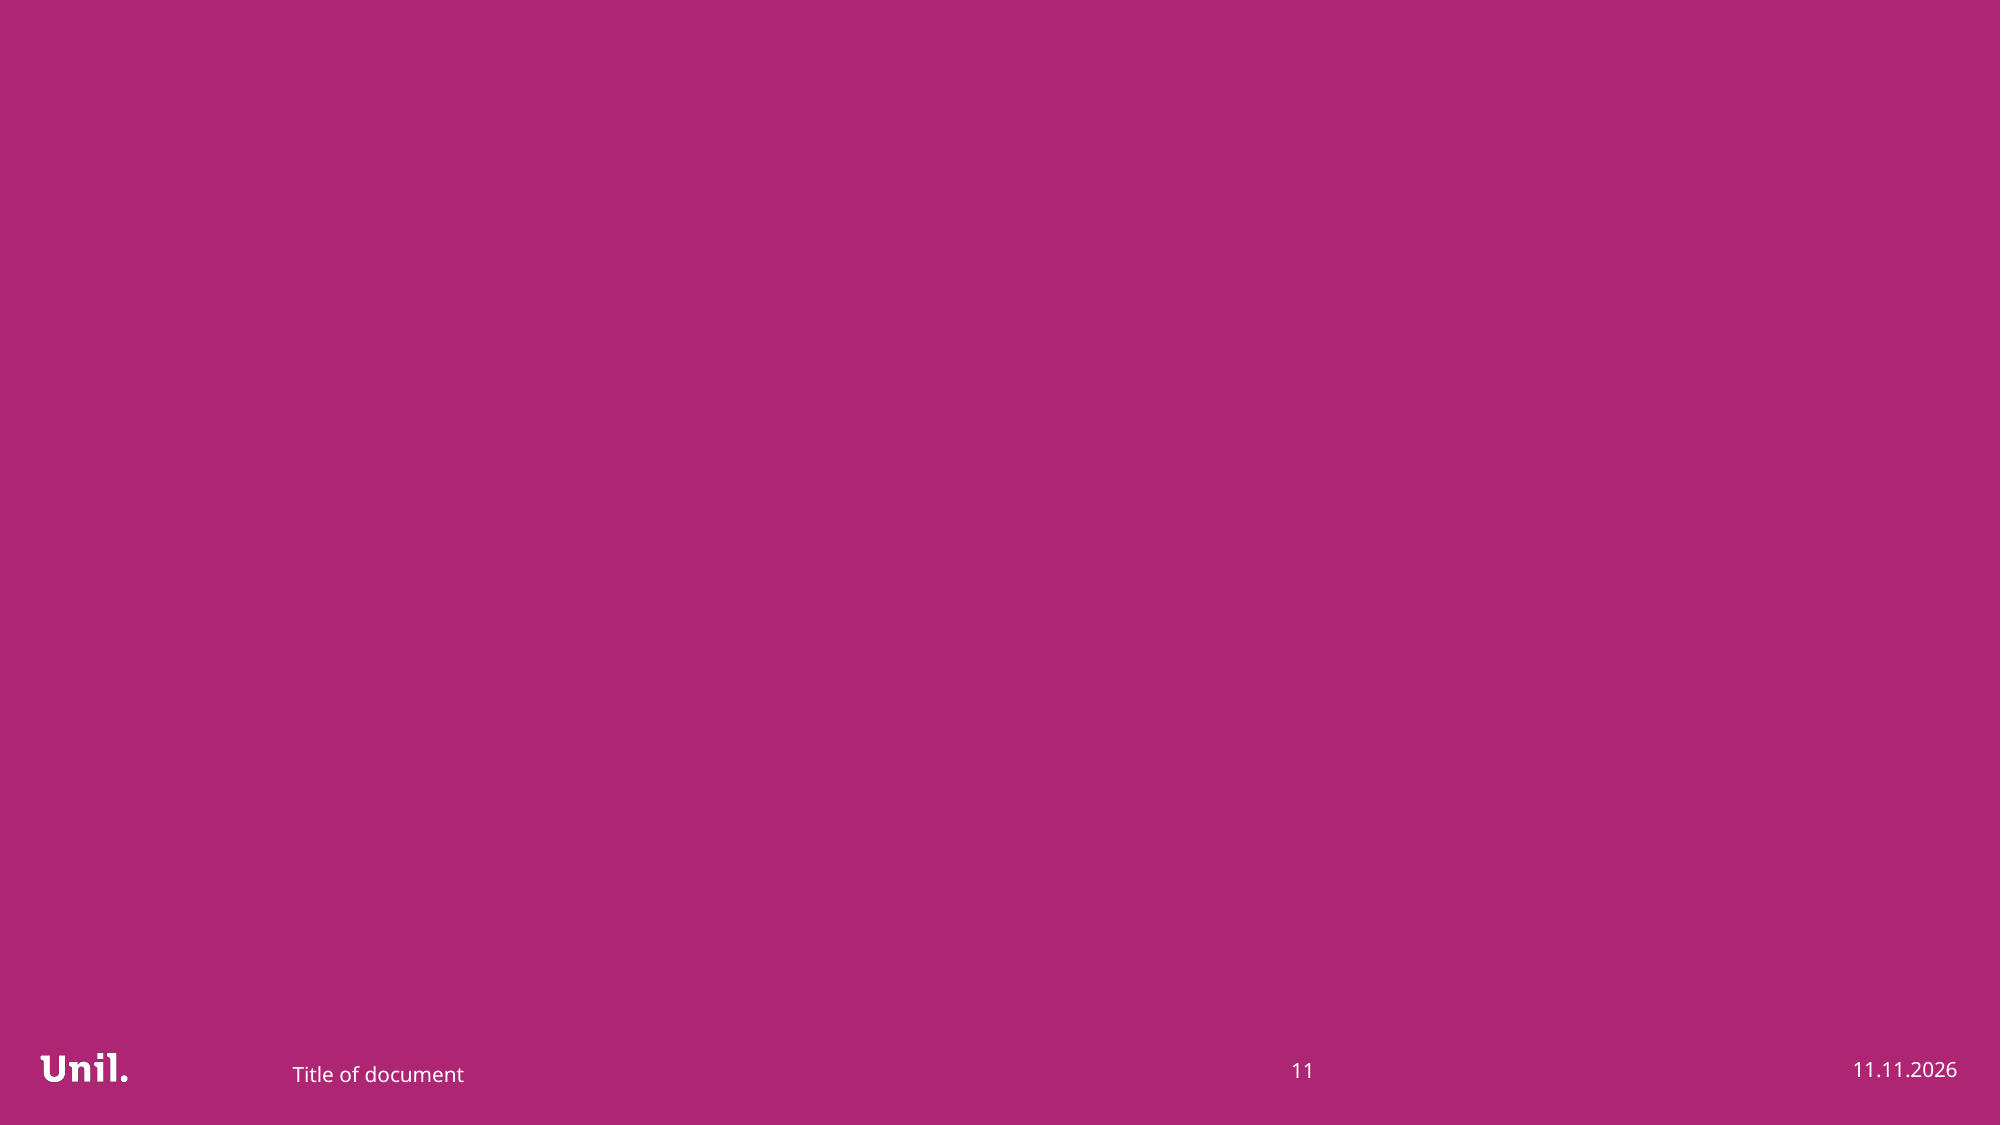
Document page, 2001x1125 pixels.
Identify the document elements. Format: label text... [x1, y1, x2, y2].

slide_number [1789, 1026, 1958, 1086]
slide_number 11 [1250, 1037, 1355, 1086]
picture [27, 1042, 141, 1095]
footer Title of document [292, 1011, 1048, 1087]
